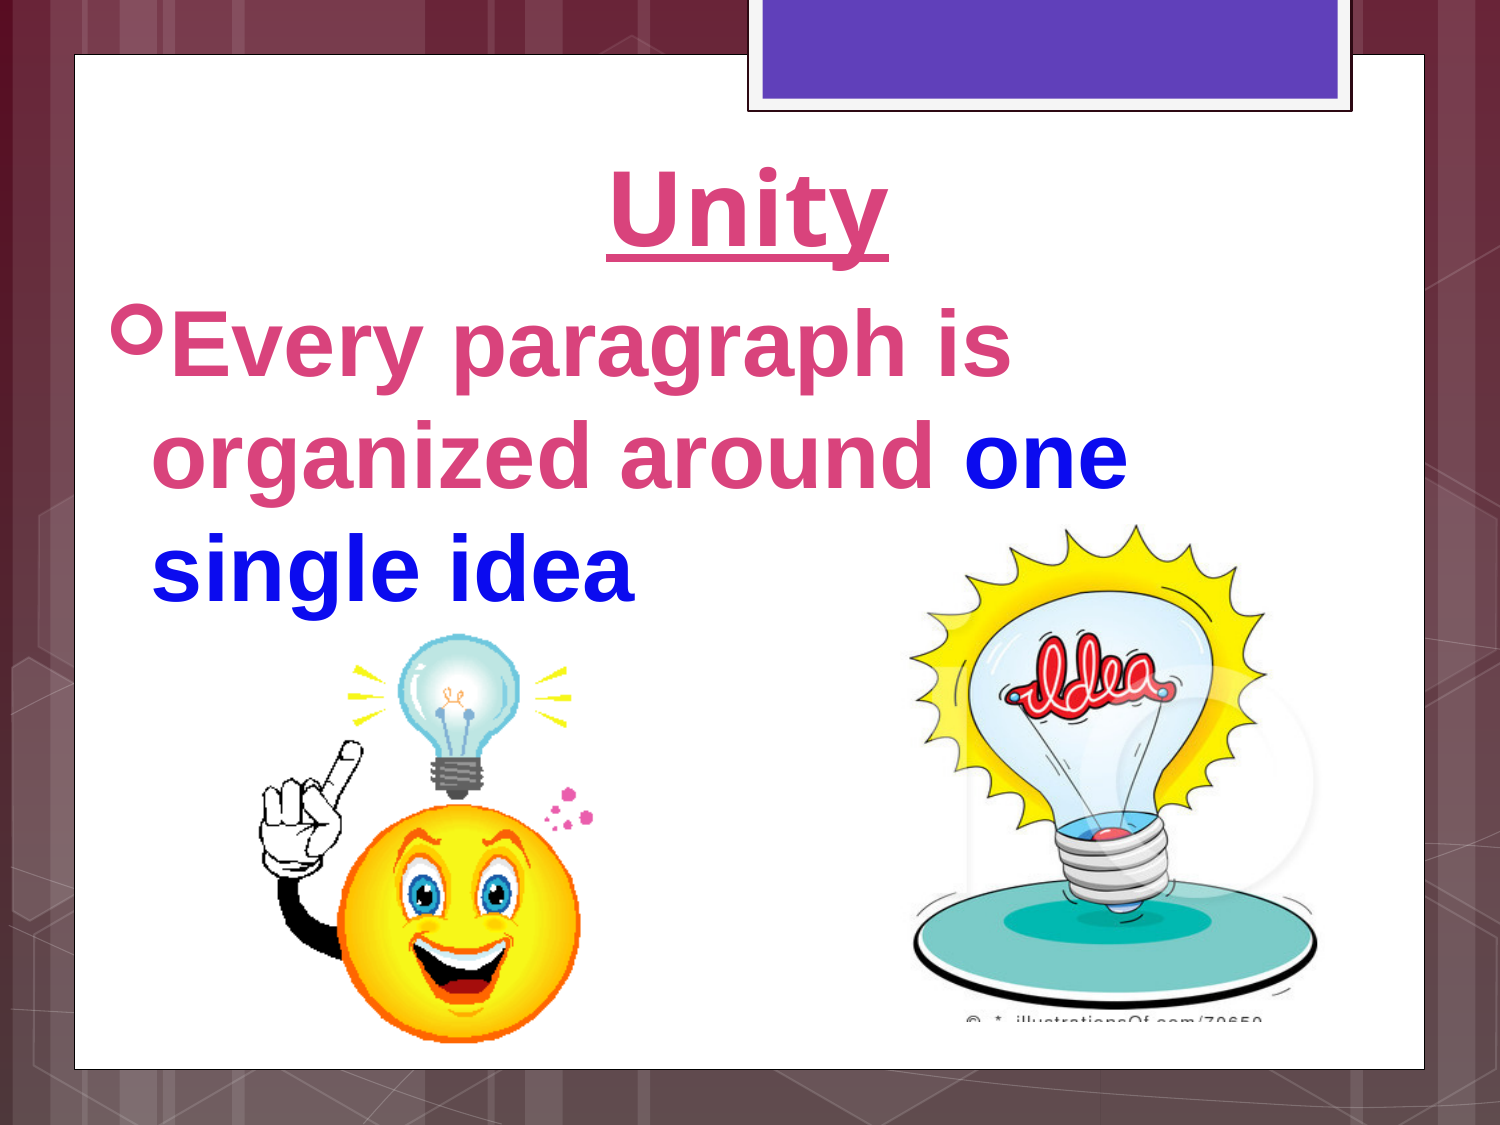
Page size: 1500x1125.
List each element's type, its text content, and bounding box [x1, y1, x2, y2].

title Unity [171, 87, 1324, 275]
picture [899, 524, 1326, 1022]
picture [252, 631, 598, 1047]
list Every paragraph is organized around one single idea [79, 275, 1425, 851]
